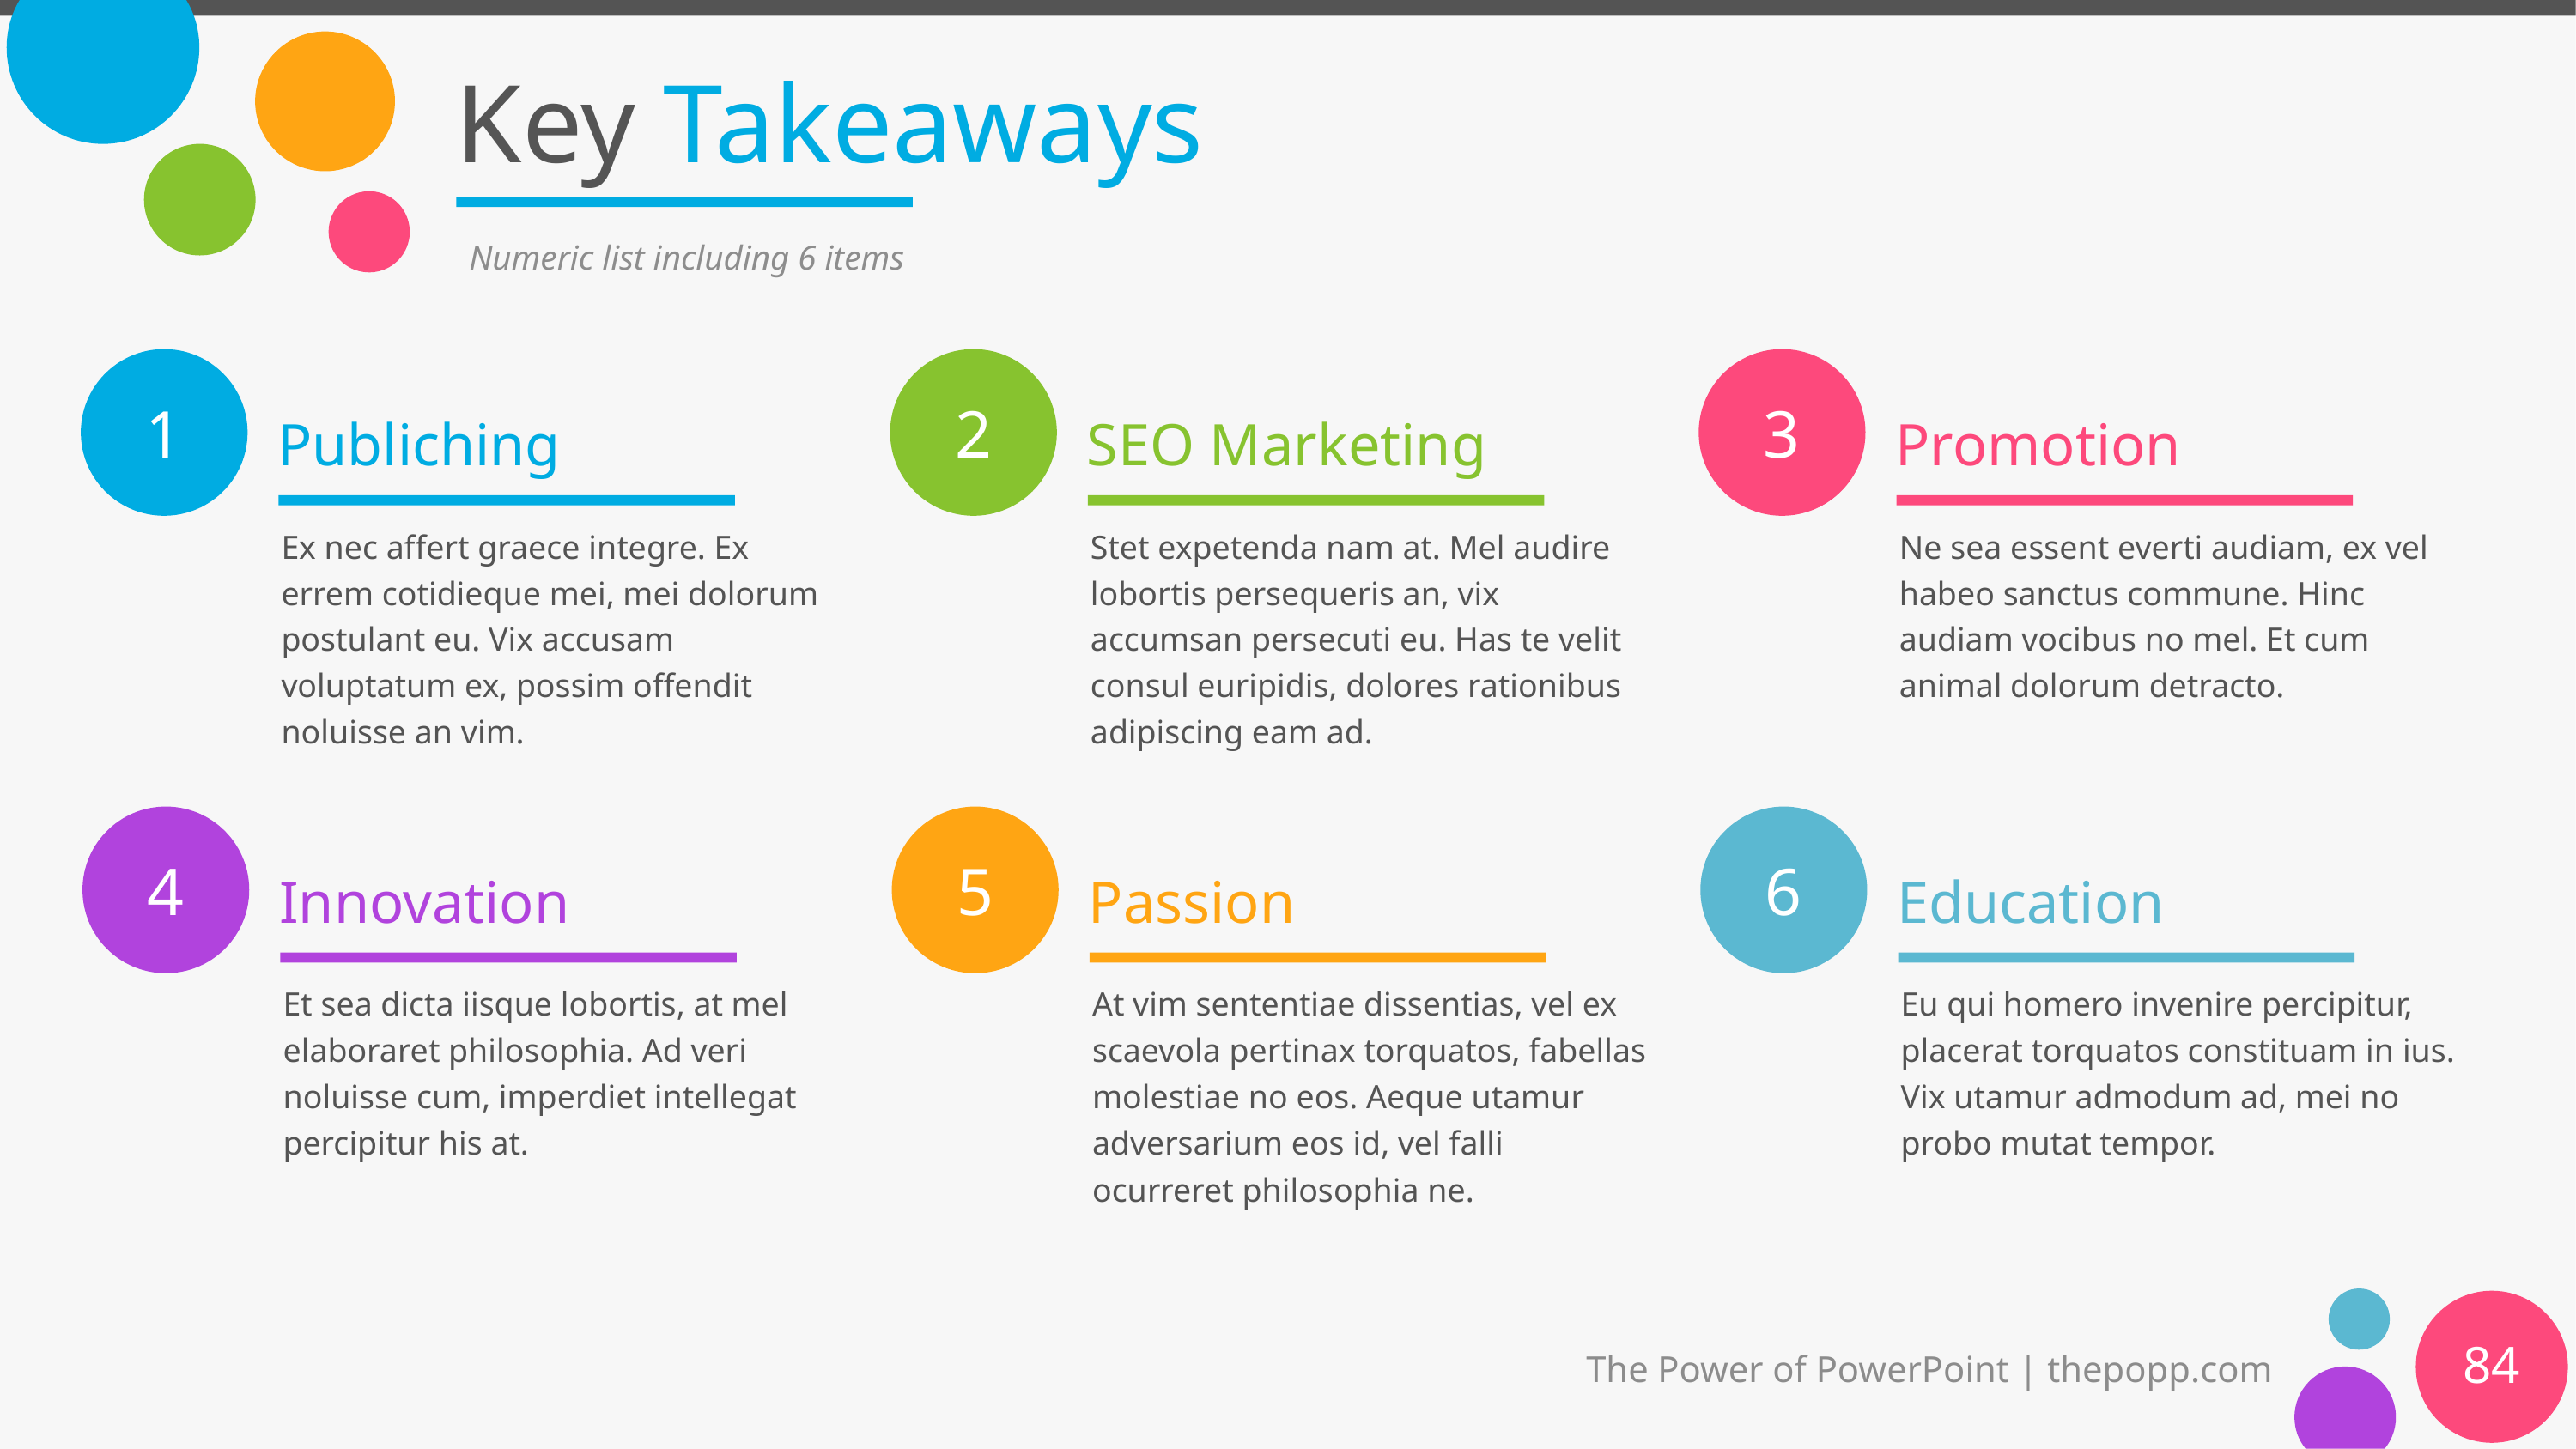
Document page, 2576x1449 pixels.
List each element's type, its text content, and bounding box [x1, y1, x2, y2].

list Stet expetenda nam at. Mel audire lobortis persequeris an, vix accumsan persecuti eu. Has te velit consul euripidis, dolores rationibus adipiscing eam ad. [1067, 507, 1675, 785]
list Numeric list including 6 items [446, 217, 2465, 288]
list Ex nec affert graece integre. Ex errem cotidieque mei, mei dolorum postulant eu. Vix accusam voluptatum ex, possim offendit noluisse an vim. [258, 507, 866, 785]
list Education [1874, 840, 2476, 943]
list Publiching [254, 383, 856, 485]
list At vim sententiae dissentias, vel ex scaevola pertinax torquatos, fabellas molestiae no eos. Aeque utamur adversarium eos id, vel falli ocurreret philosophia ne. [1069, 965, 1676, 1243]
list SEO Marketing [1063, 383, 1666, 485]
list Promotion [1872, 383, 2475, 485]
list Innovation [256, 840, 858, 943]
list Passion [1065, 840, 1668, 943]
list Ne sea essent everti audiam, ex vel habeo sanctus commune. Hinc audiam vocibus no mel. Et cum animal dolorum detracto. [1875, 507, 2483, 785]
slide_number 84 [2415, 1328, 2568, 1406]
list Et sea dicta iisque lobortis, at mel elaboraret philosophia. Ad veri noluisse cum, imperdiet intellegat percipitur his at. [259, 965, 867, 1243]
footer The Power of PowerPoint | thepopp.com [1479, 1332, 2296, 1410]
title Key Takeaways [433, 34, 2454, 204]
list Eu qui homero invenire percipitur, placerat torquatos constituam in ius. Vix utamur admodum ad, mei no probo mutat tempor. [1877, 965, 2485, 1243]
